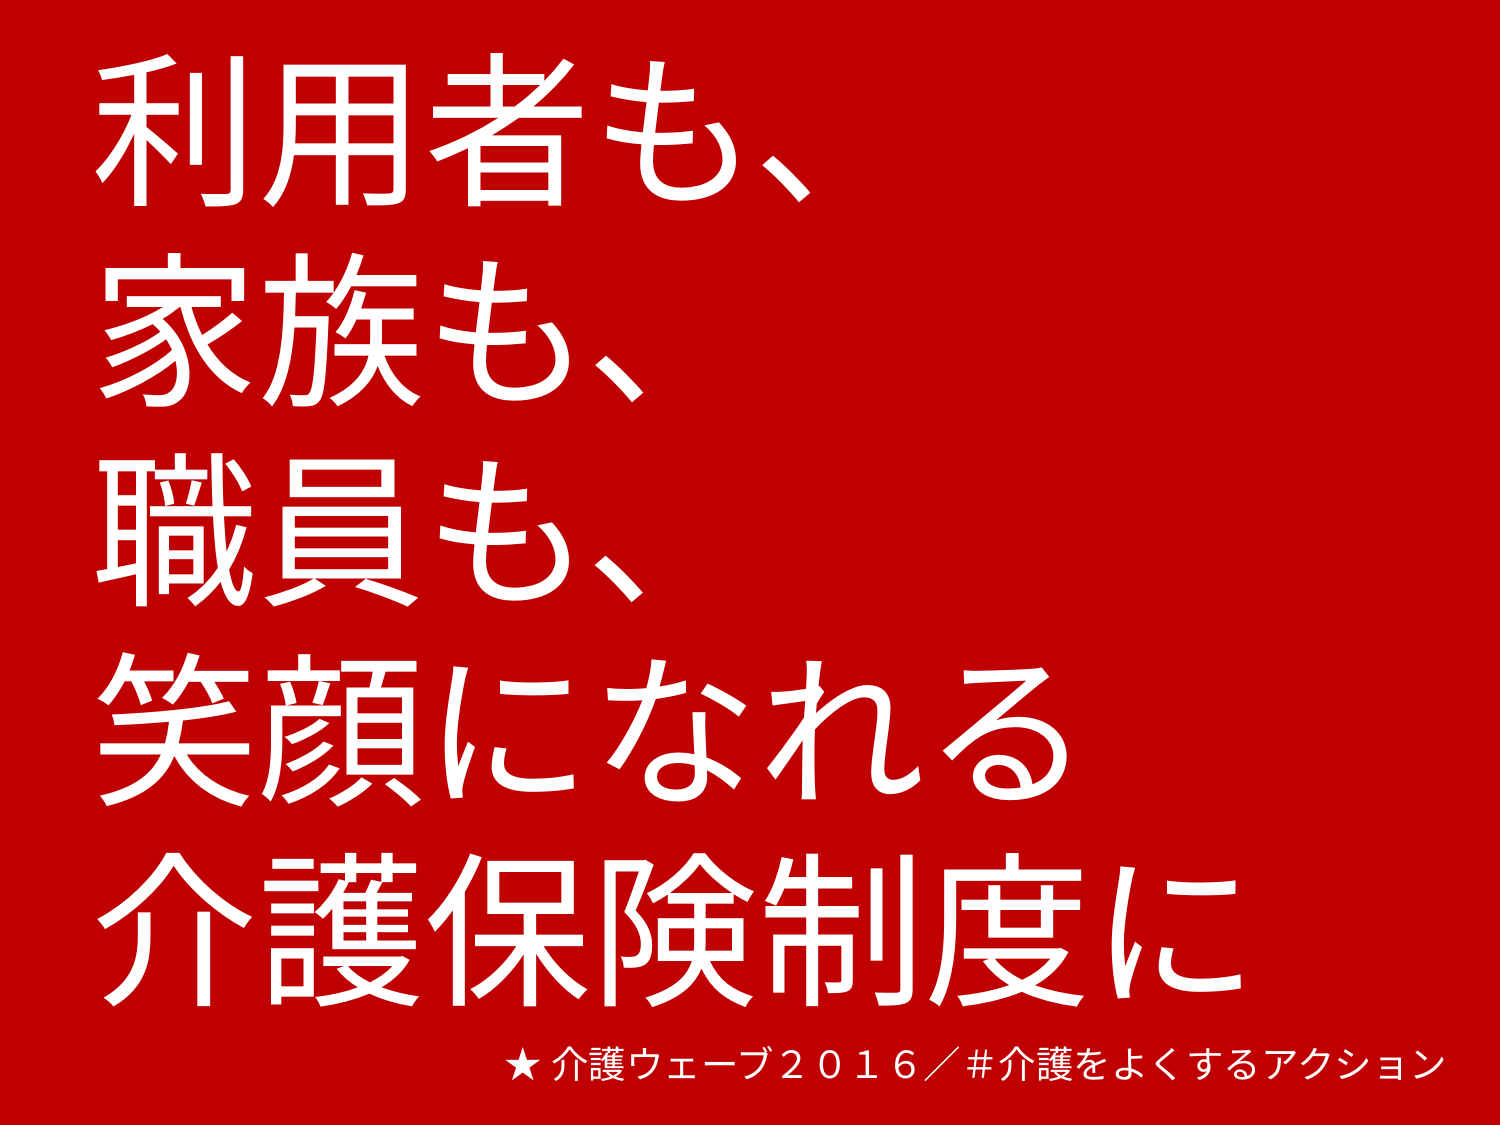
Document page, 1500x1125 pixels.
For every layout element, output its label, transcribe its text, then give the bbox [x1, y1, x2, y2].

title 利用者も､ 家族も､ 職員も、 笑顔になれる 介護保険制度に [76, 54, 1483, 1000]
text_box ★介護ウェーブ２０１６／＃介護をよくするアクション [490, 1033, 1500, 1094]
